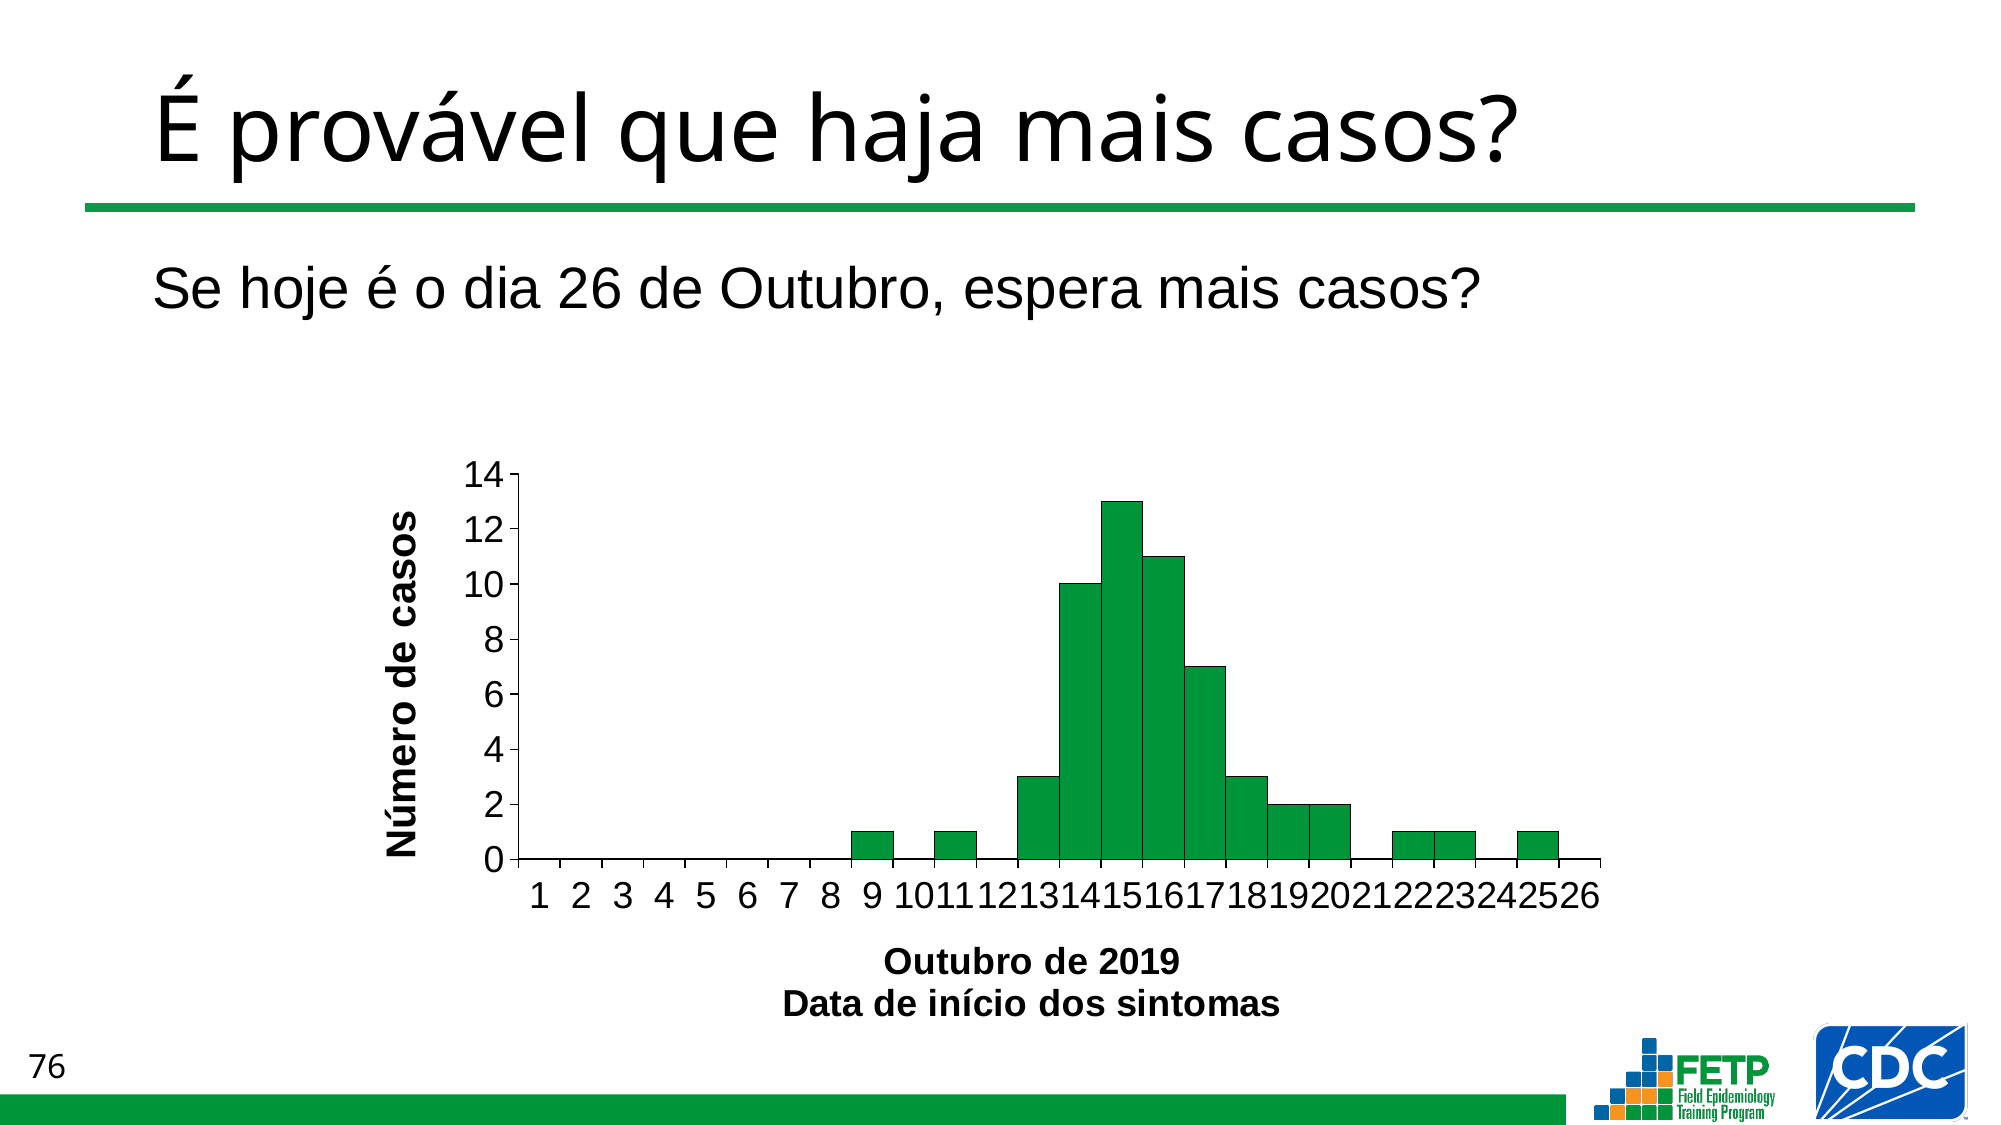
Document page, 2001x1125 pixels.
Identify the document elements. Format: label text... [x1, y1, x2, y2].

title É provável que haja mais casos? [137, 75, 1863, 207]
list Se hoje é o dia 26 de Outubro, espera mais casos? [137, 242, 1863, 1004]
picture [1813, 1023, 1968, 1122]
picture [1594, 1038, 1775, 1122]
chart [338, 440, 1627, 1061]
